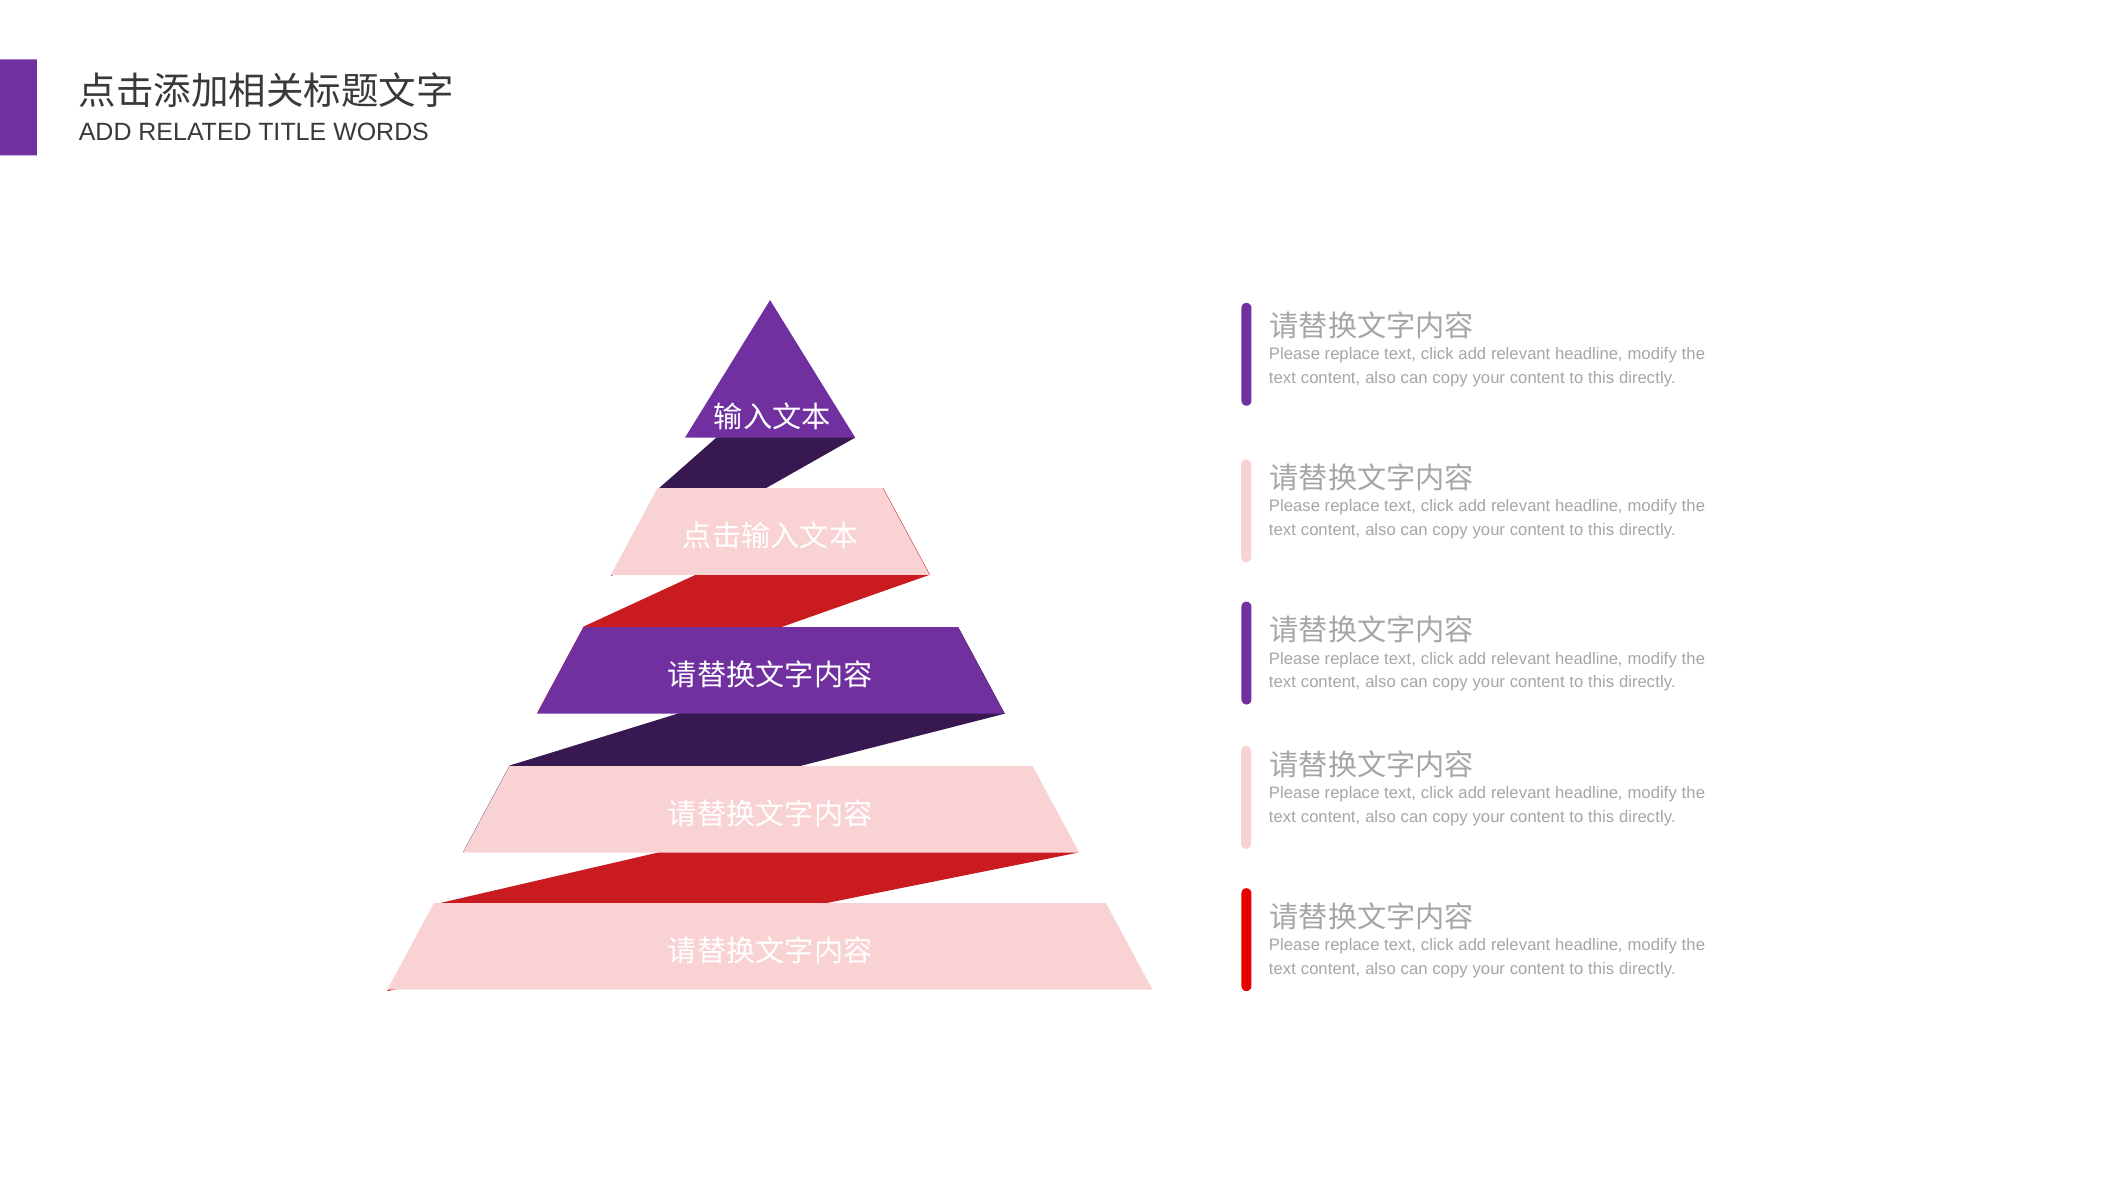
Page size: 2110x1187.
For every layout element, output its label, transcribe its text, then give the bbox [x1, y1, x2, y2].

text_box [387, 903, 1153, 990]
text_box ADD RELATED TITLE WORDS [62, 107, 446, 154]
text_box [1268, 738, 1712, 825]
text_box [1240, 886, 1253, 993]
text_box [1240, 458, 1253, 564]
text_box [659, 448, 837, 488]
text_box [1268, 300, 1712, 386]
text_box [1268, 452, 1712, 538]
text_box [1268, 891, 1712, 977]
text_box 点击添加相关标题文字 [62, 59, 470, 121]
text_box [1268, 604, 1712, 690]
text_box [536, 627, 1005, 714]
text_box [440, 853, 1077, 903]
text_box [463, 766, 1080, 853]
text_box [610, 488, 930, 575]
text_box [1240, 600, 1253, 706]
text_box [583, 575, 930, 627]
text_box [1240, 301, 1253, 407]
text_box [1240, 744, 1253, 850]
text_box [509, 714, 1004, 766]
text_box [684, 300, 857, 448]
